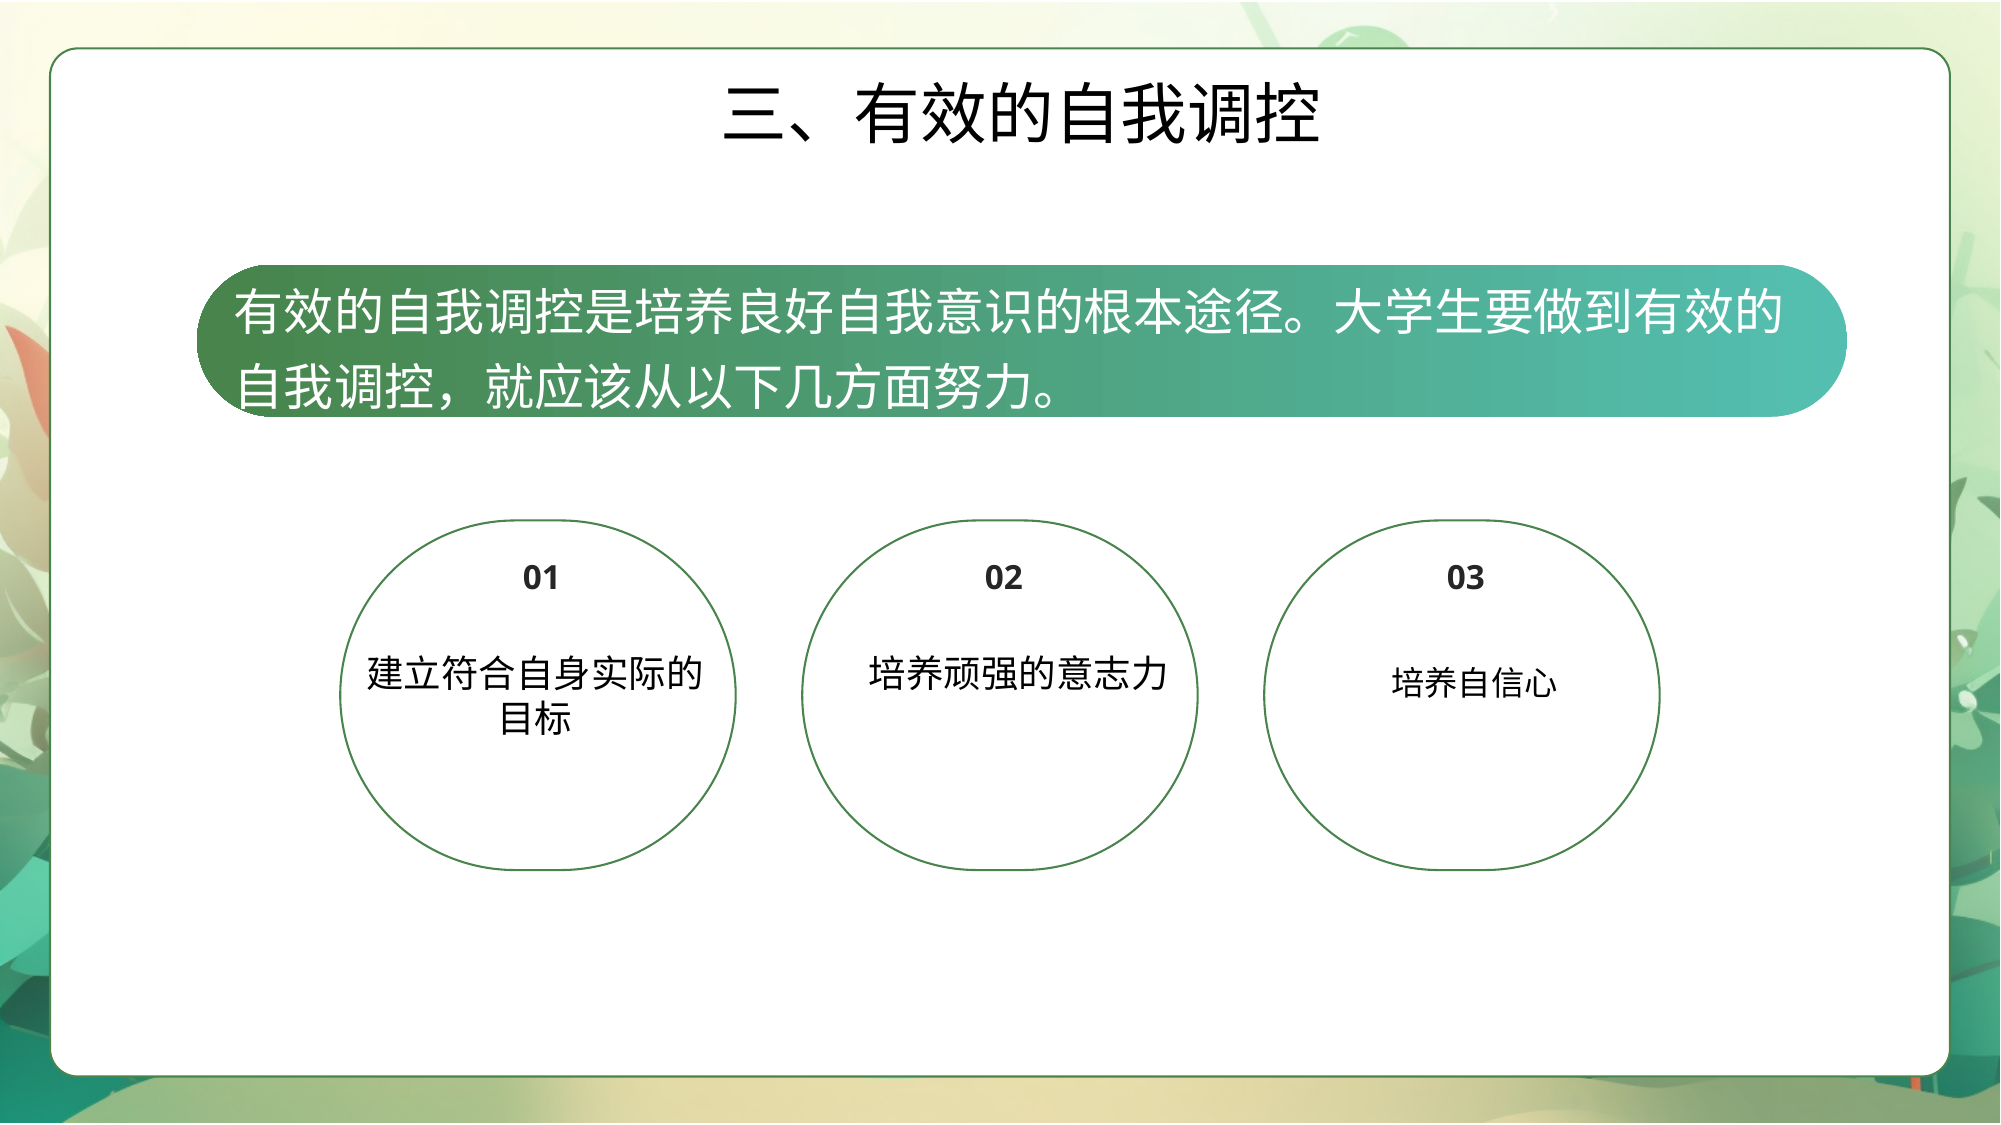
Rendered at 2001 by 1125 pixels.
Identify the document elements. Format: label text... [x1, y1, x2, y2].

picture [0, 2, 2000, 1123]
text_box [1264, 520, 1660, 871]
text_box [340, 520, 736, 871]
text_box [802, 520, 1198, 871]
text_box 三、有效的自我调控 [459, 64, 1583, 160]
text_box 有效的自我调控是培养良好自我意识的根本途径。大学生要做到有效的自我调控，就应该从以下几方面努力。 [195, 263, 1849, 418]
